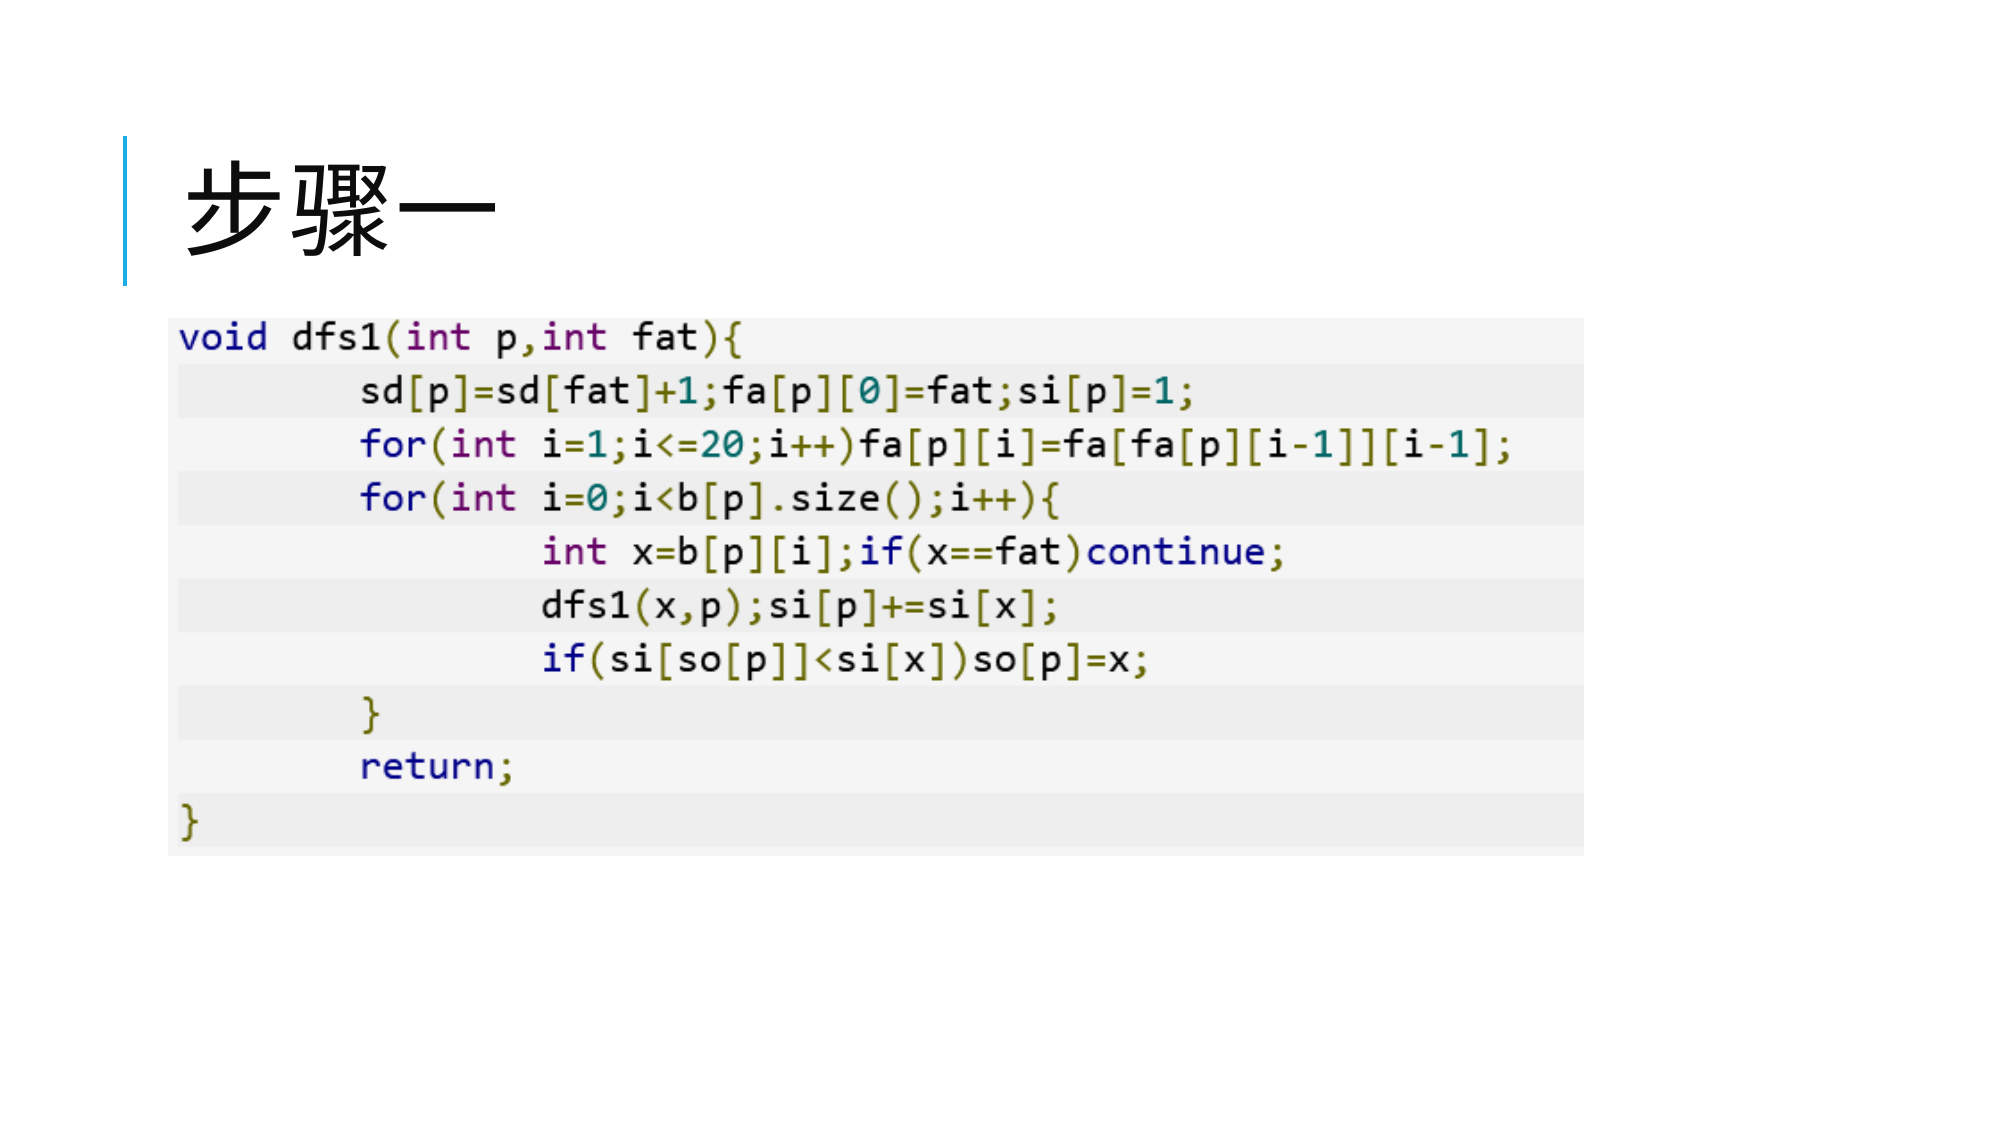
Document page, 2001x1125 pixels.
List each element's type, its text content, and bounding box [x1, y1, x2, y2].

title 步骤一 [168, 96, 1763, 342]
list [167, 318, 1584, 856]
